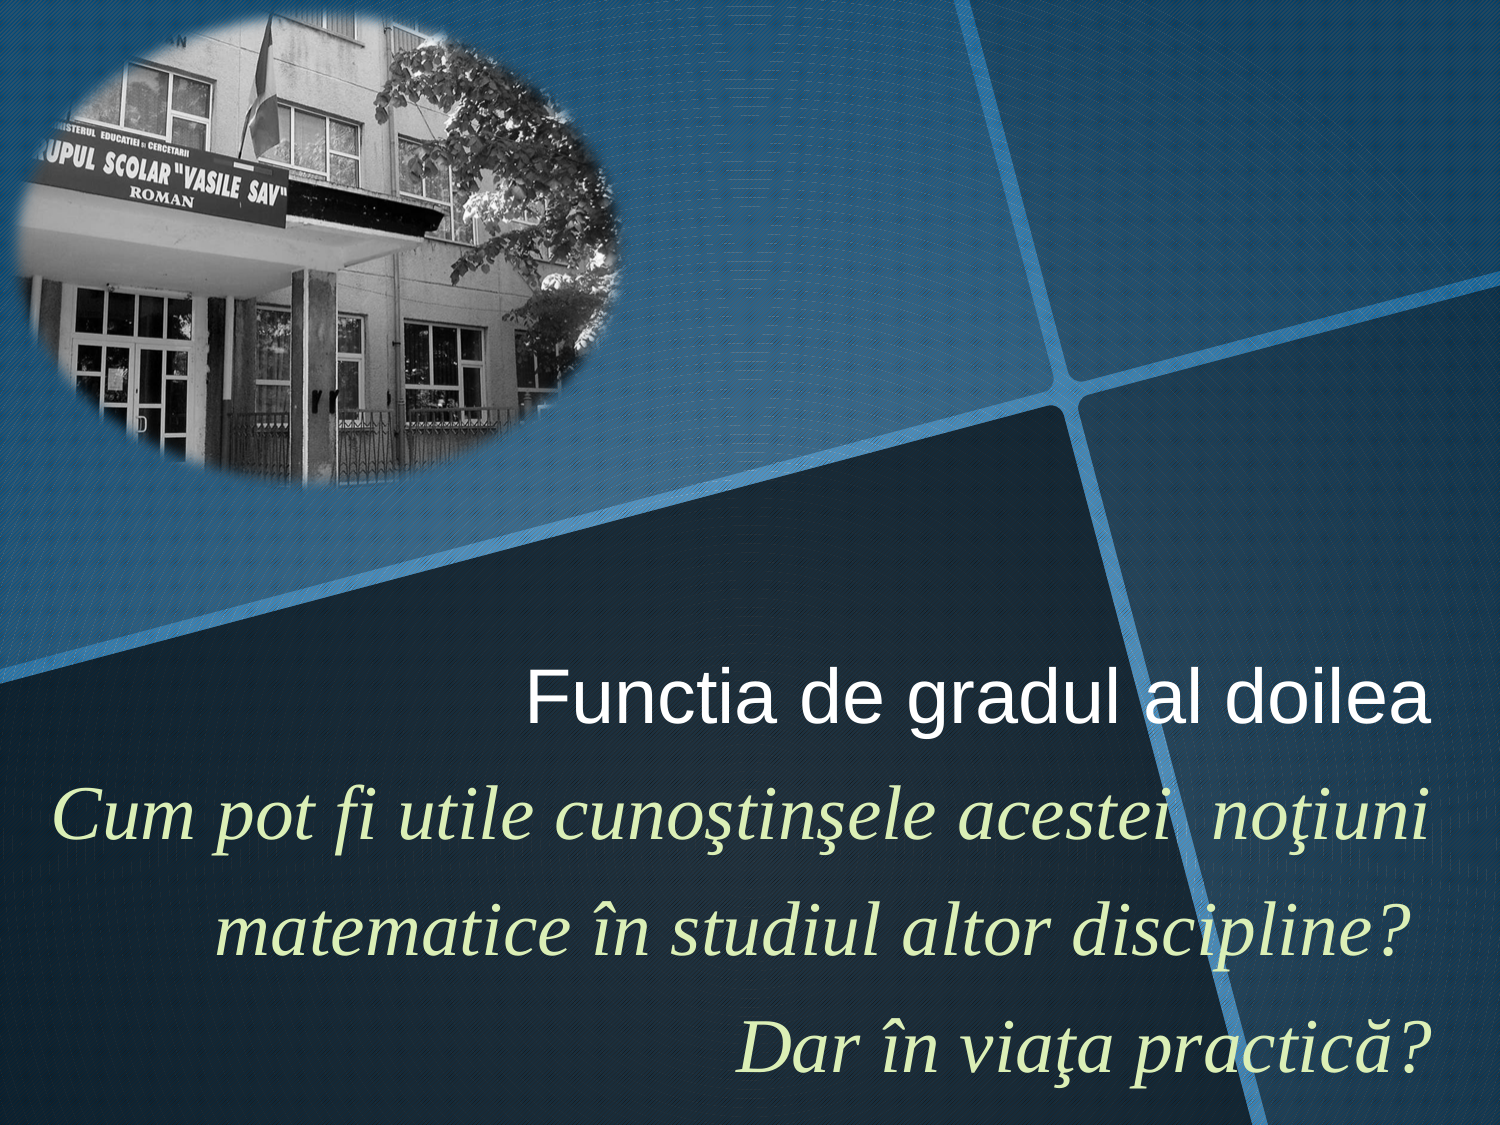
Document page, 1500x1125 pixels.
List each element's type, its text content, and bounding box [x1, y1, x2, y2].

picture [0, 0, 637, 499]
title Functia de gradul al doilea Cum pot fi utile cunoştinşele acestei noţiuni matematice în studiul altor discipline? Dar în viaţa practică? [17, 586, 1447, 1096]
